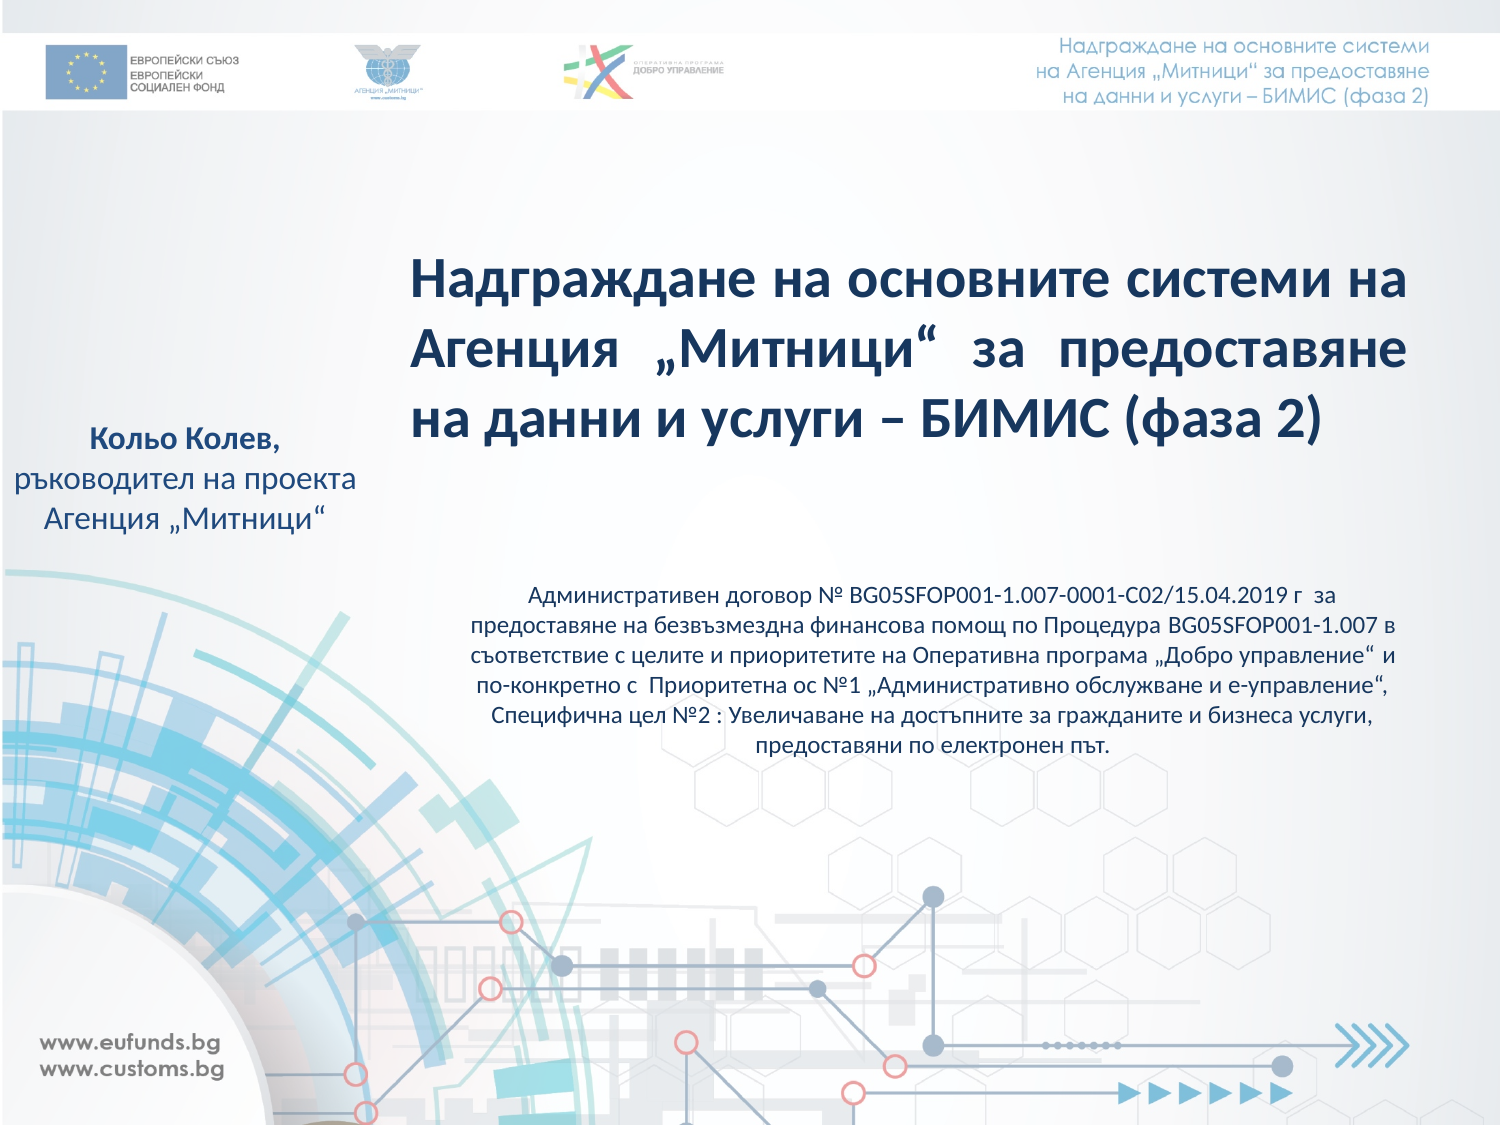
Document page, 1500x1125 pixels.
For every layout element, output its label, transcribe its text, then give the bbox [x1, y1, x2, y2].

title Административен договор № BG05SFOP001-1.007-0001-С02/15.04.2019 г за предоставяне на безвъзмездна финансова помощ по Процедура BG05SFOP001-1.007 в съответствие с целите и приоритетите на Оперативна програма „Добро управление“ и по-конкретно с Приоритетна ос №1 „Административно обслужване и е-управление“, Специфична цел №2 : Увеличаване на достъпните за гражданите и бизнеса услуги, предоставяни по електронен път. [443, 550, 1424, 846]
text_box Надграждане на основните системи на Агенция „Митници“ за предоставяне на данни и услуги – БИМИС (фаза 2) [395, 231, 1424, 457]
text_box Кольо Колев, ръководител на проекта Агенция „Митници“ [0, 401, 375, 551]
